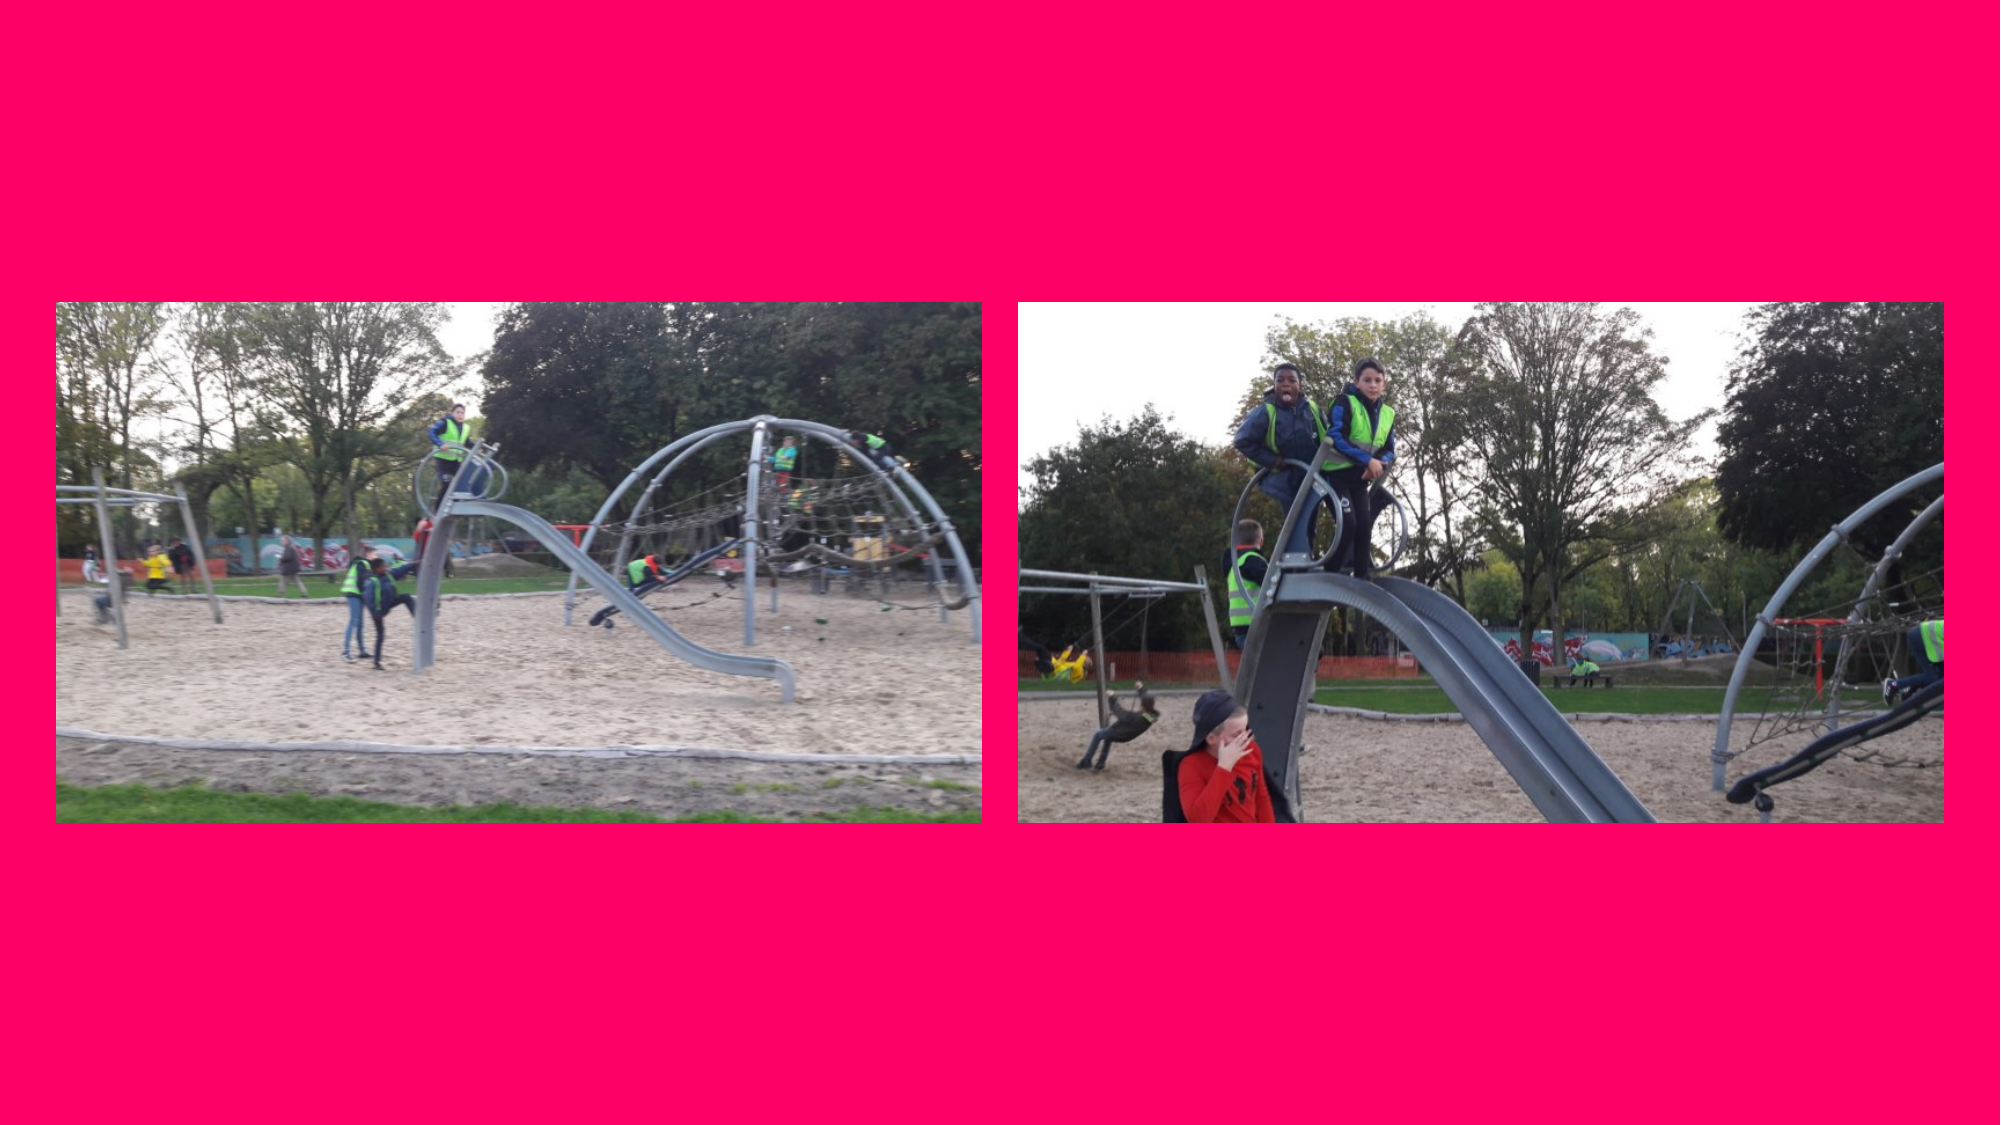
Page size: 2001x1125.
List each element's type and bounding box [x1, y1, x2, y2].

picture [56, 302, 982, 823]
picture [1018, 302, 1944, 823]
